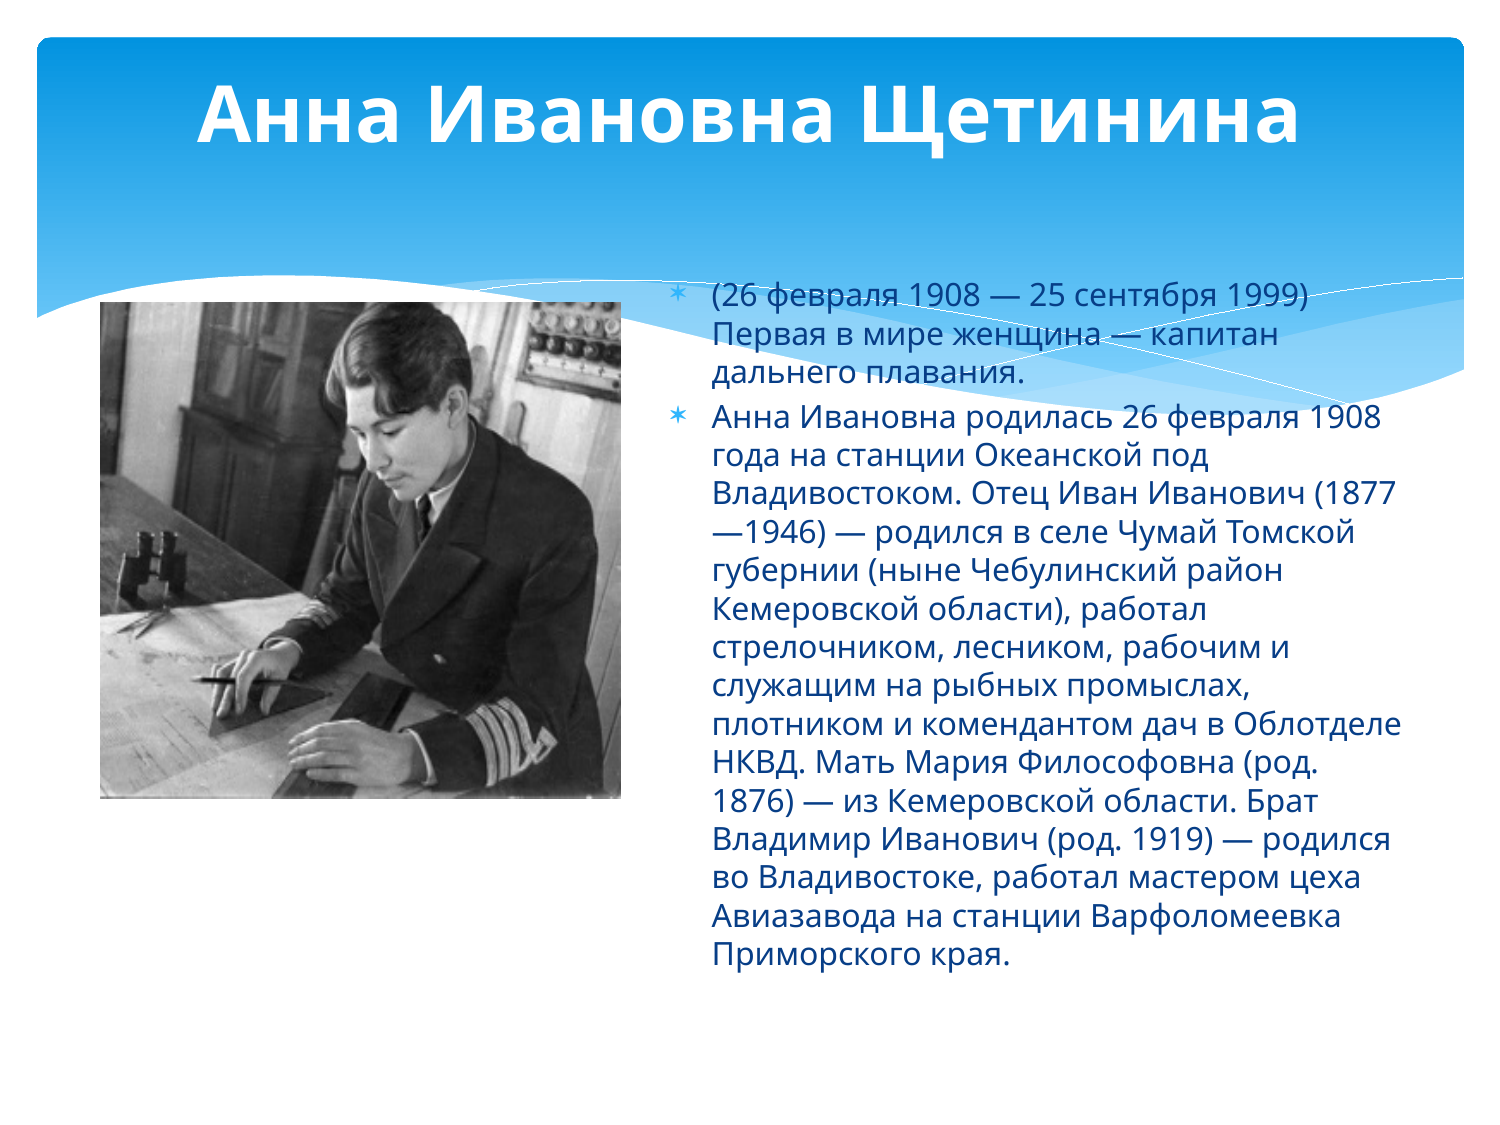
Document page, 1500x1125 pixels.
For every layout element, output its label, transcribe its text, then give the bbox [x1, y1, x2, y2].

list (26 февраля 1908 — 25 сентября 1999) Первая в мире женщина — капитан дальнего плавания. Анна Ивановна родилась 26 февраля 1908 года на станции Океанской под Владивостоком. Отец Иван Иванович (1877—1946) — родился в селе Чумай Томской губернии (ныне Чебулинский район Кемеровской области), работал стрелочником, лесником, рабочим и служащим на рыбных промыслах, плотником и комендантом дач в Облотделе НКВД. Мать Мария Философовна (род. 1876) — из Кемеровской области. Брат Владимир Иванович (род. 1919) — родился во Владивостоке, работал мастером цеха Авиазавода на станции Варфоломеевка Приморского края. [655, 267, 1425, 1005]
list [100, 302, 621, 799]
title Анна Ивановна Щетинина [75, 55, 1425, 261]
